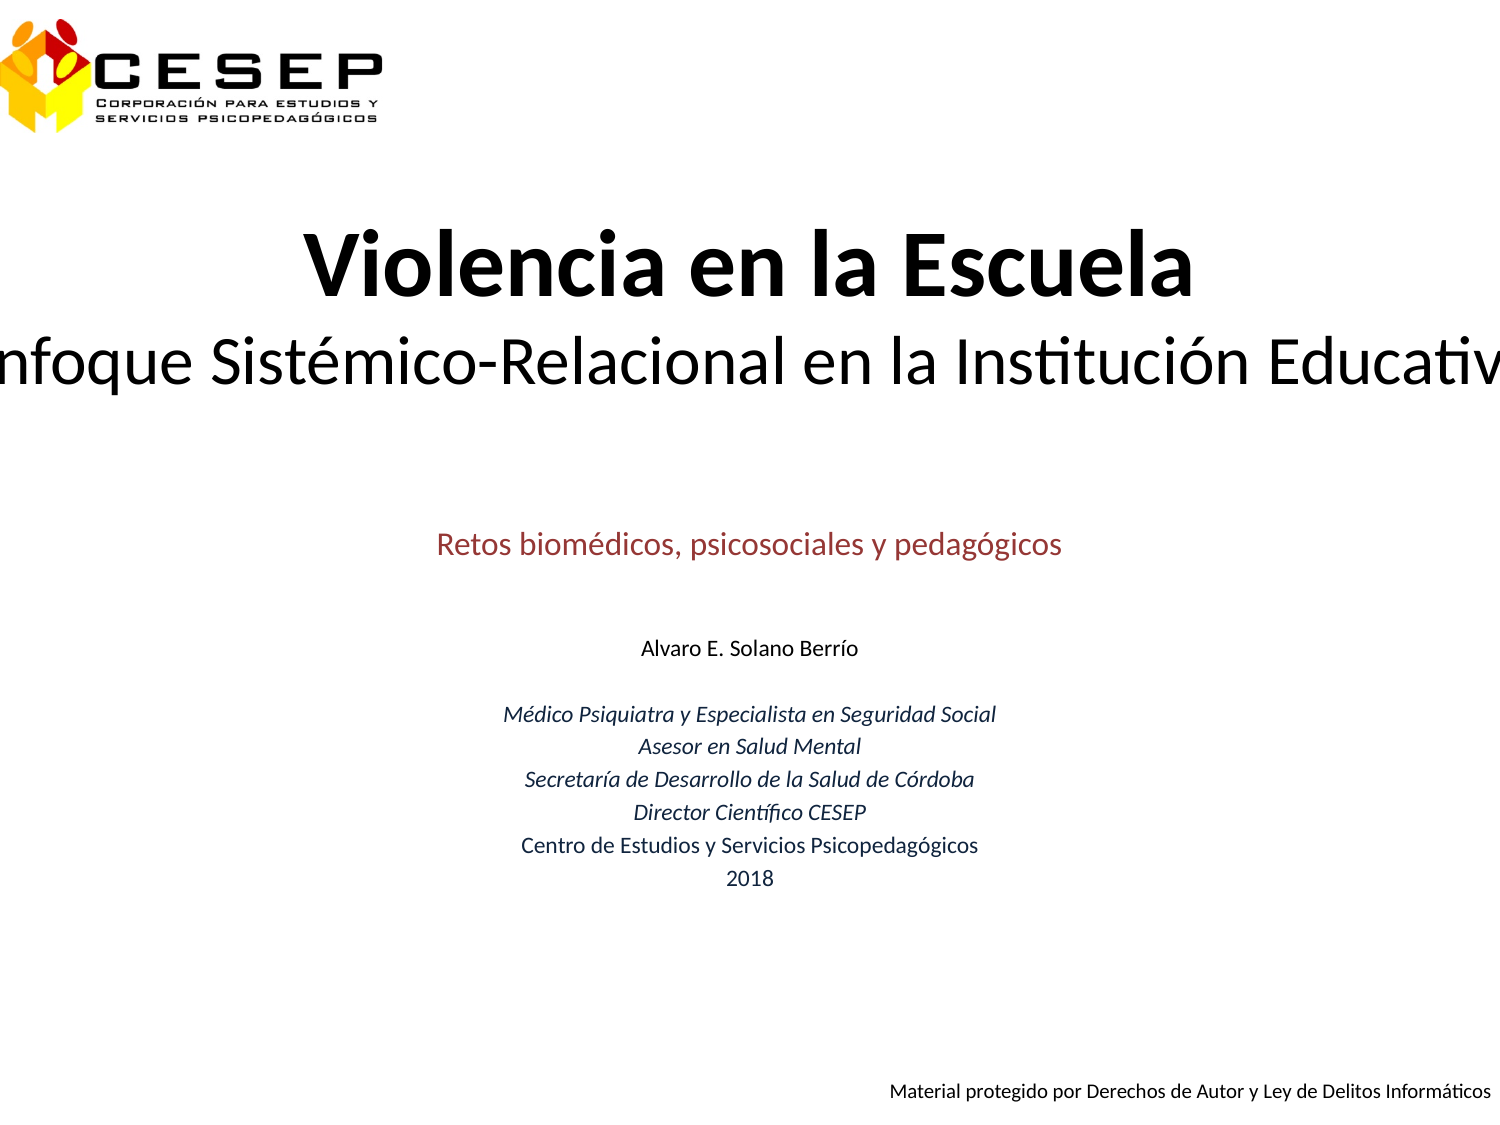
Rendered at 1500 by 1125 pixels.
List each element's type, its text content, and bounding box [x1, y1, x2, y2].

text_box Retos biomédicos, psicosociales y pedagógicos Alvaro E. Solano Berrío Médico Psiquiatra y Especialista en Seguridad Social Asesor en Salud Mental Secretaría de Desarrollo de la Salud de Córdoba Director Científico CESEP Centro de Estudios y Servicios Psicopedagógicos 2018 [67, 515, 1433, 906]
picture [0, 18, 384, 133]
text_box Violencia en la Escuela Enfoque Sistémico-Relacional en la Institución Educativa [0, 193, 1500, 479]
text_box Material protegido por Derechos de Autor y Ley de Delitos Informáticos [667, 1070, 1500, 1111]
